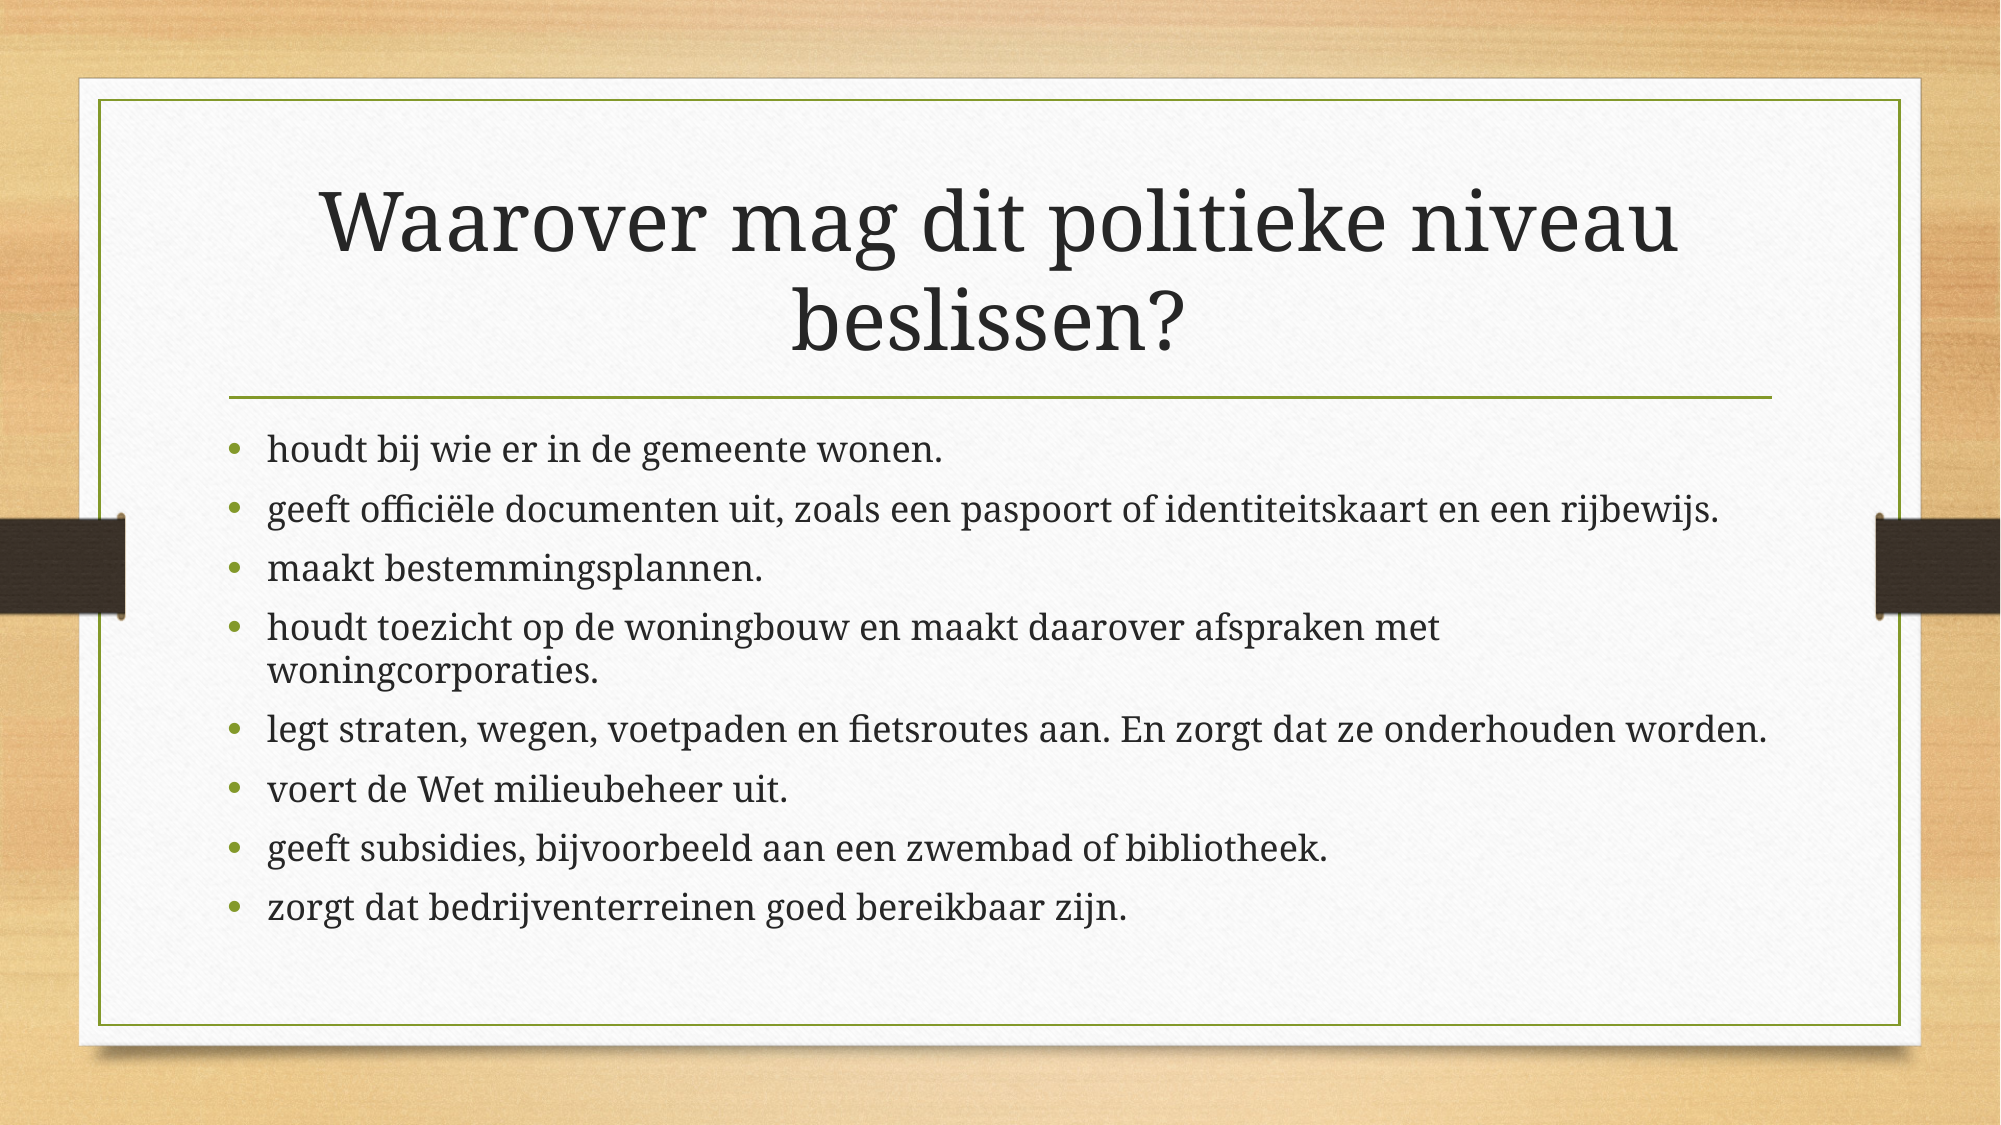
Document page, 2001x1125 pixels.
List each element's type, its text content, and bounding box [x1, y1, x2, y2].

title Waarover mag dit politieke niveau beslissen? [212, 161, 1788, 375]
picture [0, 0, 2001, 1125]
list houdt bij wie er in de gemeente wonen. geeft officiële documenten uit, zoals een paspoort of identiteitskaart en een rijbewijs. maakt bestemmingsplannen. houdt toezicht op de woningbouw en maakt daarover afspraken met woningcorporaties. legt straten, wegen, voetpaden en fietsroutes aan. En zorgt dat ze onderhouden worden. voert de Wet milieubeheer uit. geeft subsidies, bijvoorbeeld aan een zwembad of bibliotheek. zorgt dat bedrijventerreinen goed bereikbaar zijn. [212, 419, 1788, 964]
